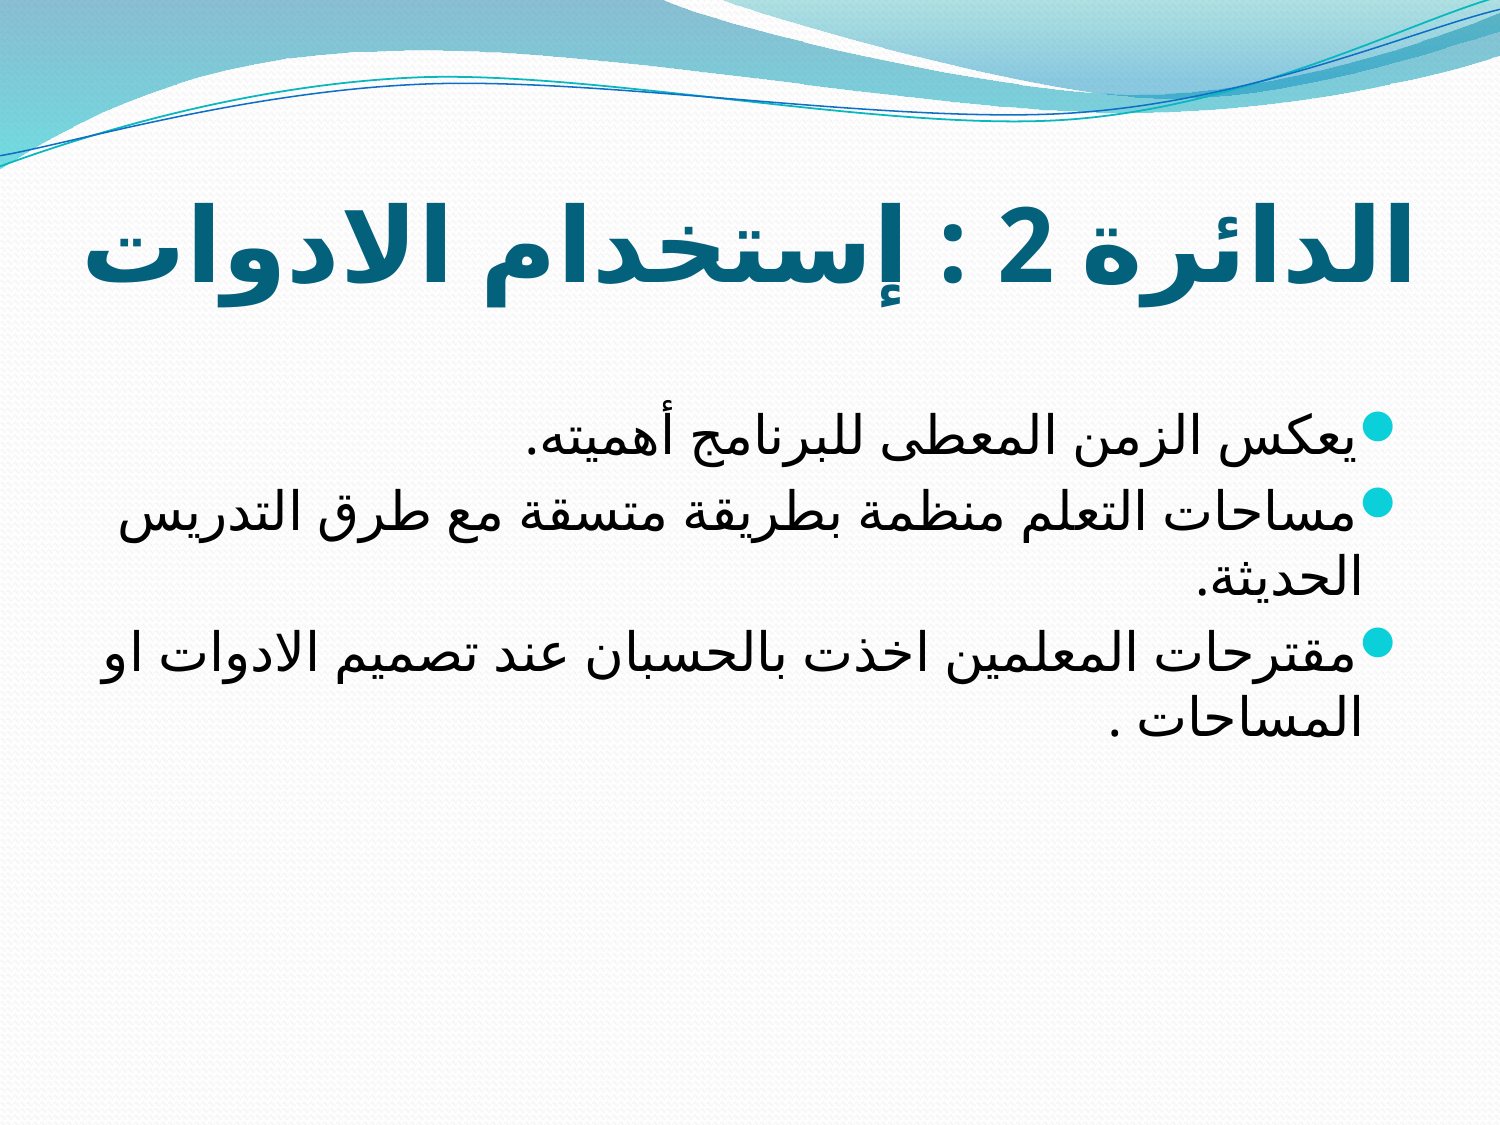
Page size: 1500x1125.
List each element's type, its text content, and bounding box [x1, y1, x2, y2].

list يعكس الزمن المعطى للبرنامج أهميته. مساحات التعلم منظمة بطريقة متسقة مع طرق التدريس الحديثة. مقترحات المعلمين اخذت بالحسبان عند تصميم الادوات او المساحات . [75, 317, 1425, 1038]
title الدائرة 2 : إستخدام الادوات [75, 115, 1425, 303]
